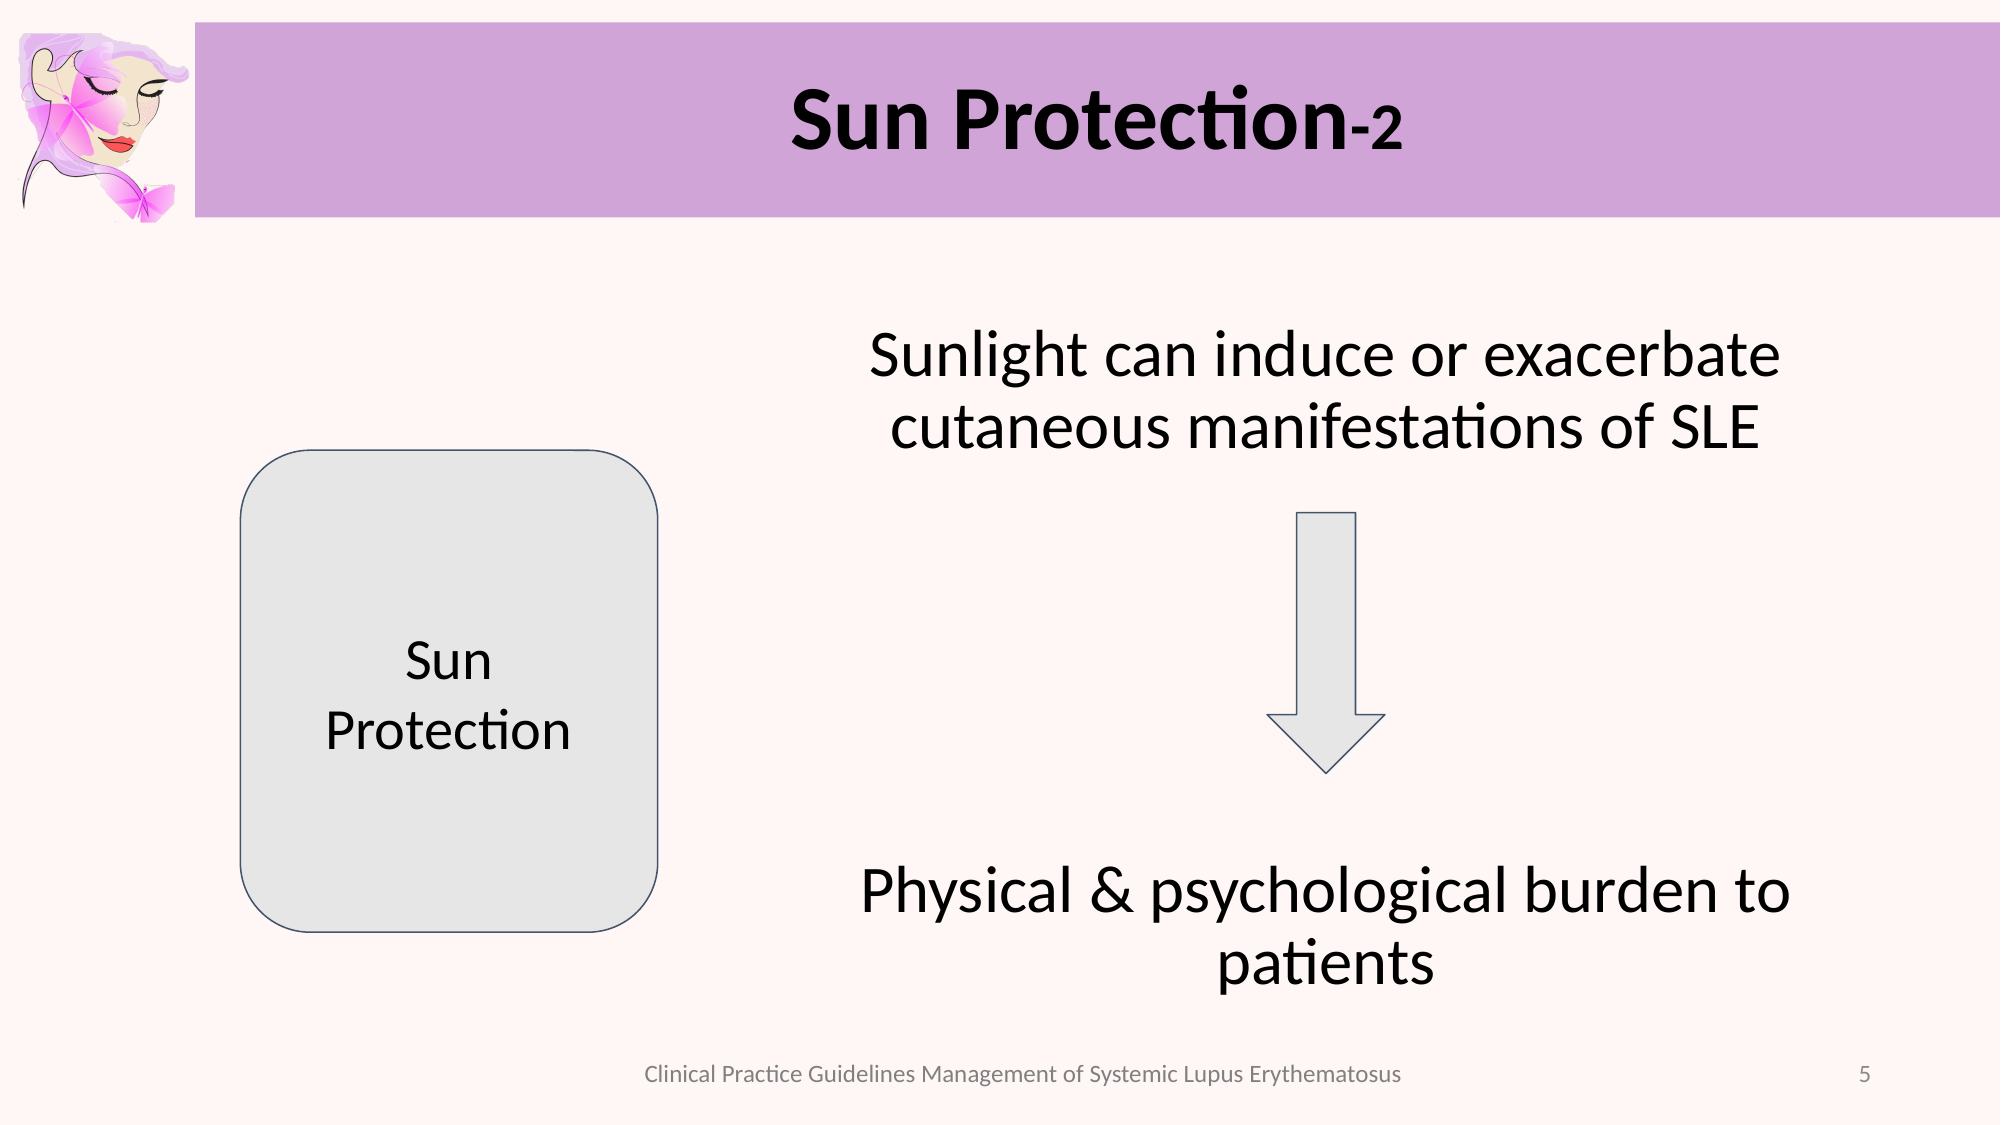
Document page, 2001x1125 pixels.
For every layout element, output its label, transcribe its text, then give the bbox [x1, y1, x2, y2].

picture [0, 10, 210, 248]
text_box Sun Protection [240, 450, 658, 933]
text_box [1267, 512, 1385, 774]
slide_number 5 [1436, 1042, 1887, 1103]
list Sunlight can induce or exacerbate cutaneous manifestations of SLE Physical & psychological burden to patients [765, 311, 1887, 1015]
title Sun Protection-2 [195, 22, 2000, 218]
